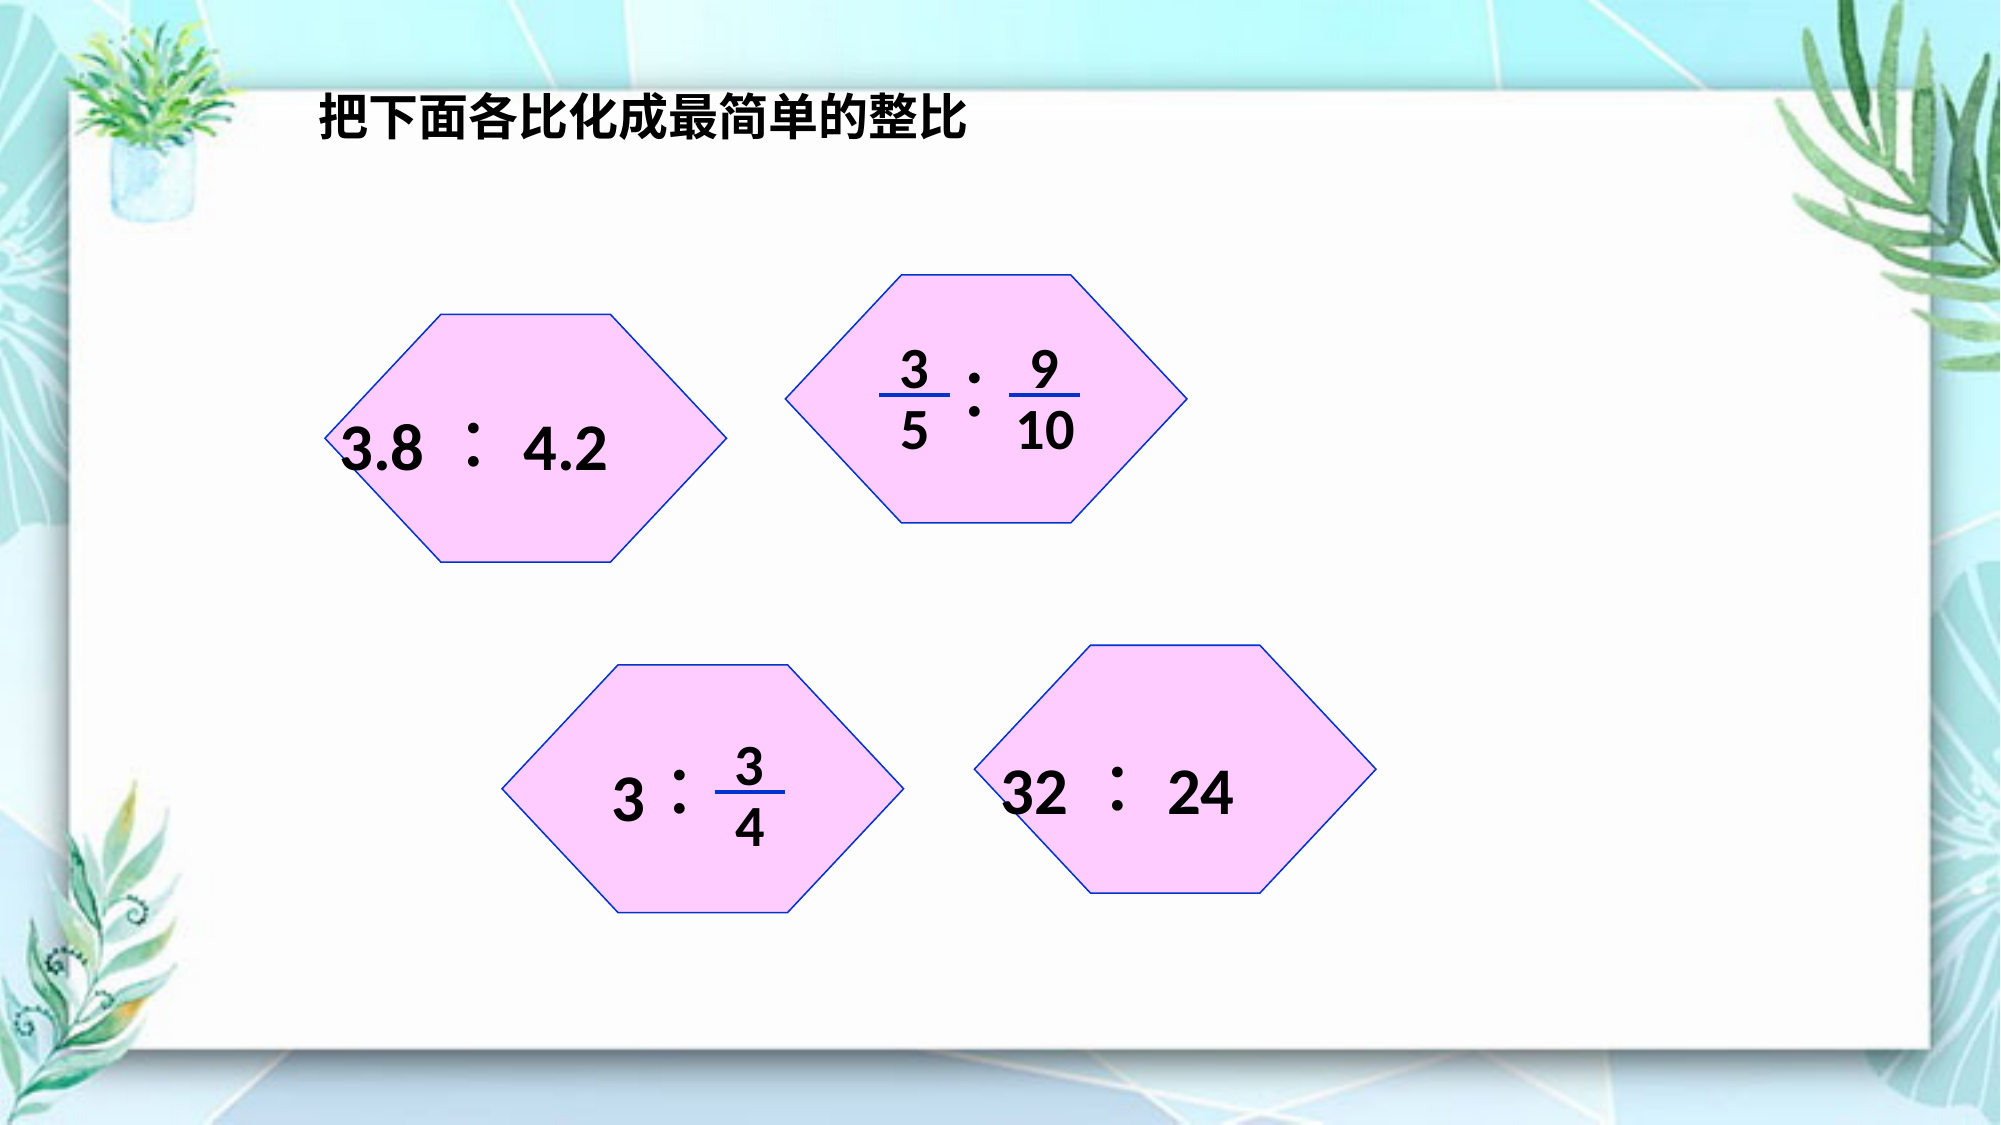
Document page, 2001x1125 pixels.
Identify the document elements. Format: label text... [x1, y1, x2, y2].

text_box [974, 645, 1376, 957]
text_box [501, 664, 904, 976]
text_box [324, 314, 762, 626]
picture [0, 0, 2001, 1125]
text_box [785, 274, 1187, 587]
text_box 把下面各比化成最简单的整比 [230, 78, 1057, 154]
